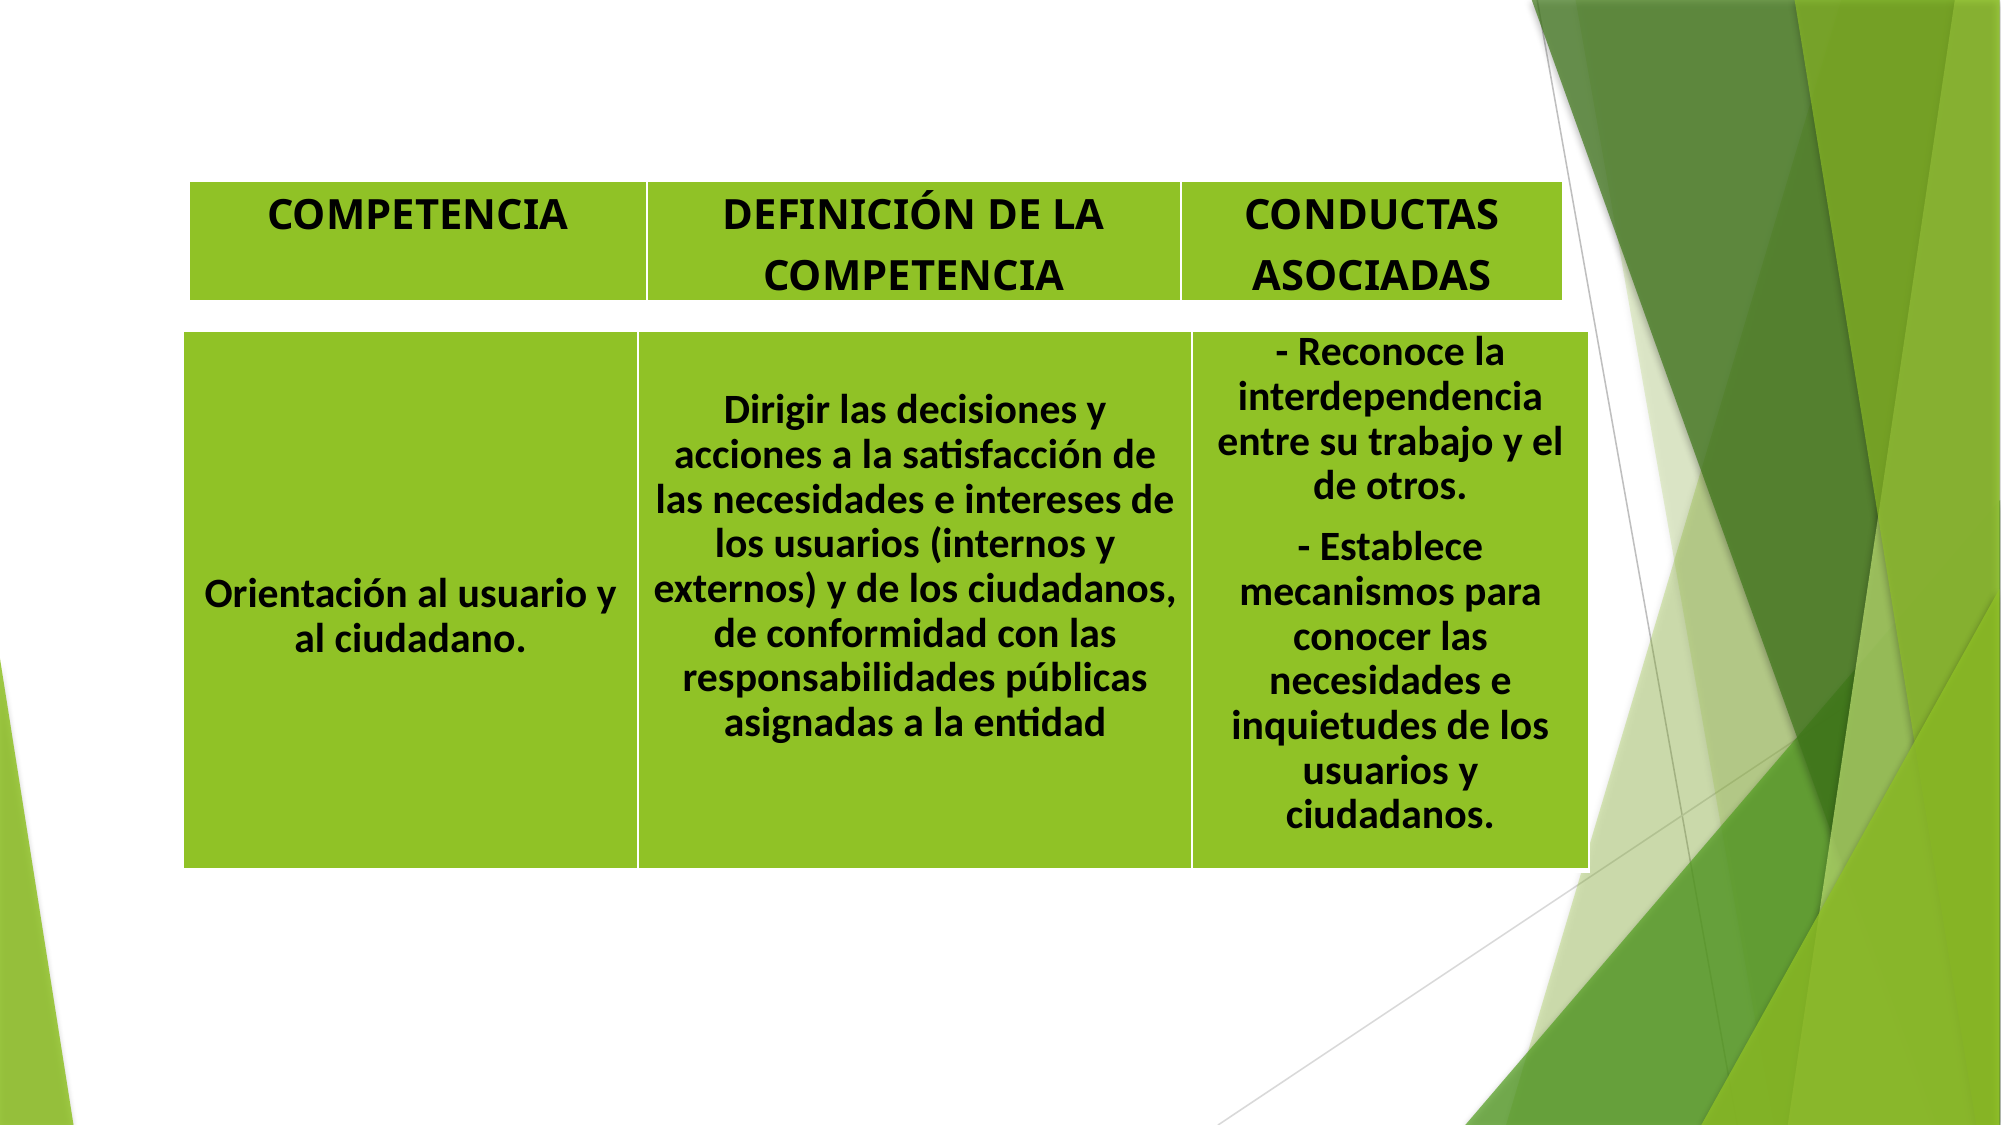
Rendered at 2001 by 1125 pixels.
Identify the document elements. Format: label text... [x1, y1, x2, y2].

table_header Orientación al usuario y al ciudadano. [184, 332, 637, 868]
table_header CONDUCTAS ASOCIADAS [1182, 182, 1562, 300]
title [111, 99, 1522, 317]
table_header DEFINICIÓN DE LA COMPETENCIA [648, 182, 1180, 300]
table_header - Reconoce la interdependencia entre su trabajo y el de otros. - Establece mecanismos para conocer las necesidades e inquietudes de los usuarios y ciudadanos. [1193, 332, 1588, 868]
table_header COMPETENCIA [190, 182, 646, 300]
table_header Dirigir las decisiones y acciones a la satisfacción de las necesidades e intereses de los usuarios (internos y externos) y de los ciudadanos, de conformidad con las responsabilidades públicas asignadas a la entidad [639, 332, 1191, 868]
